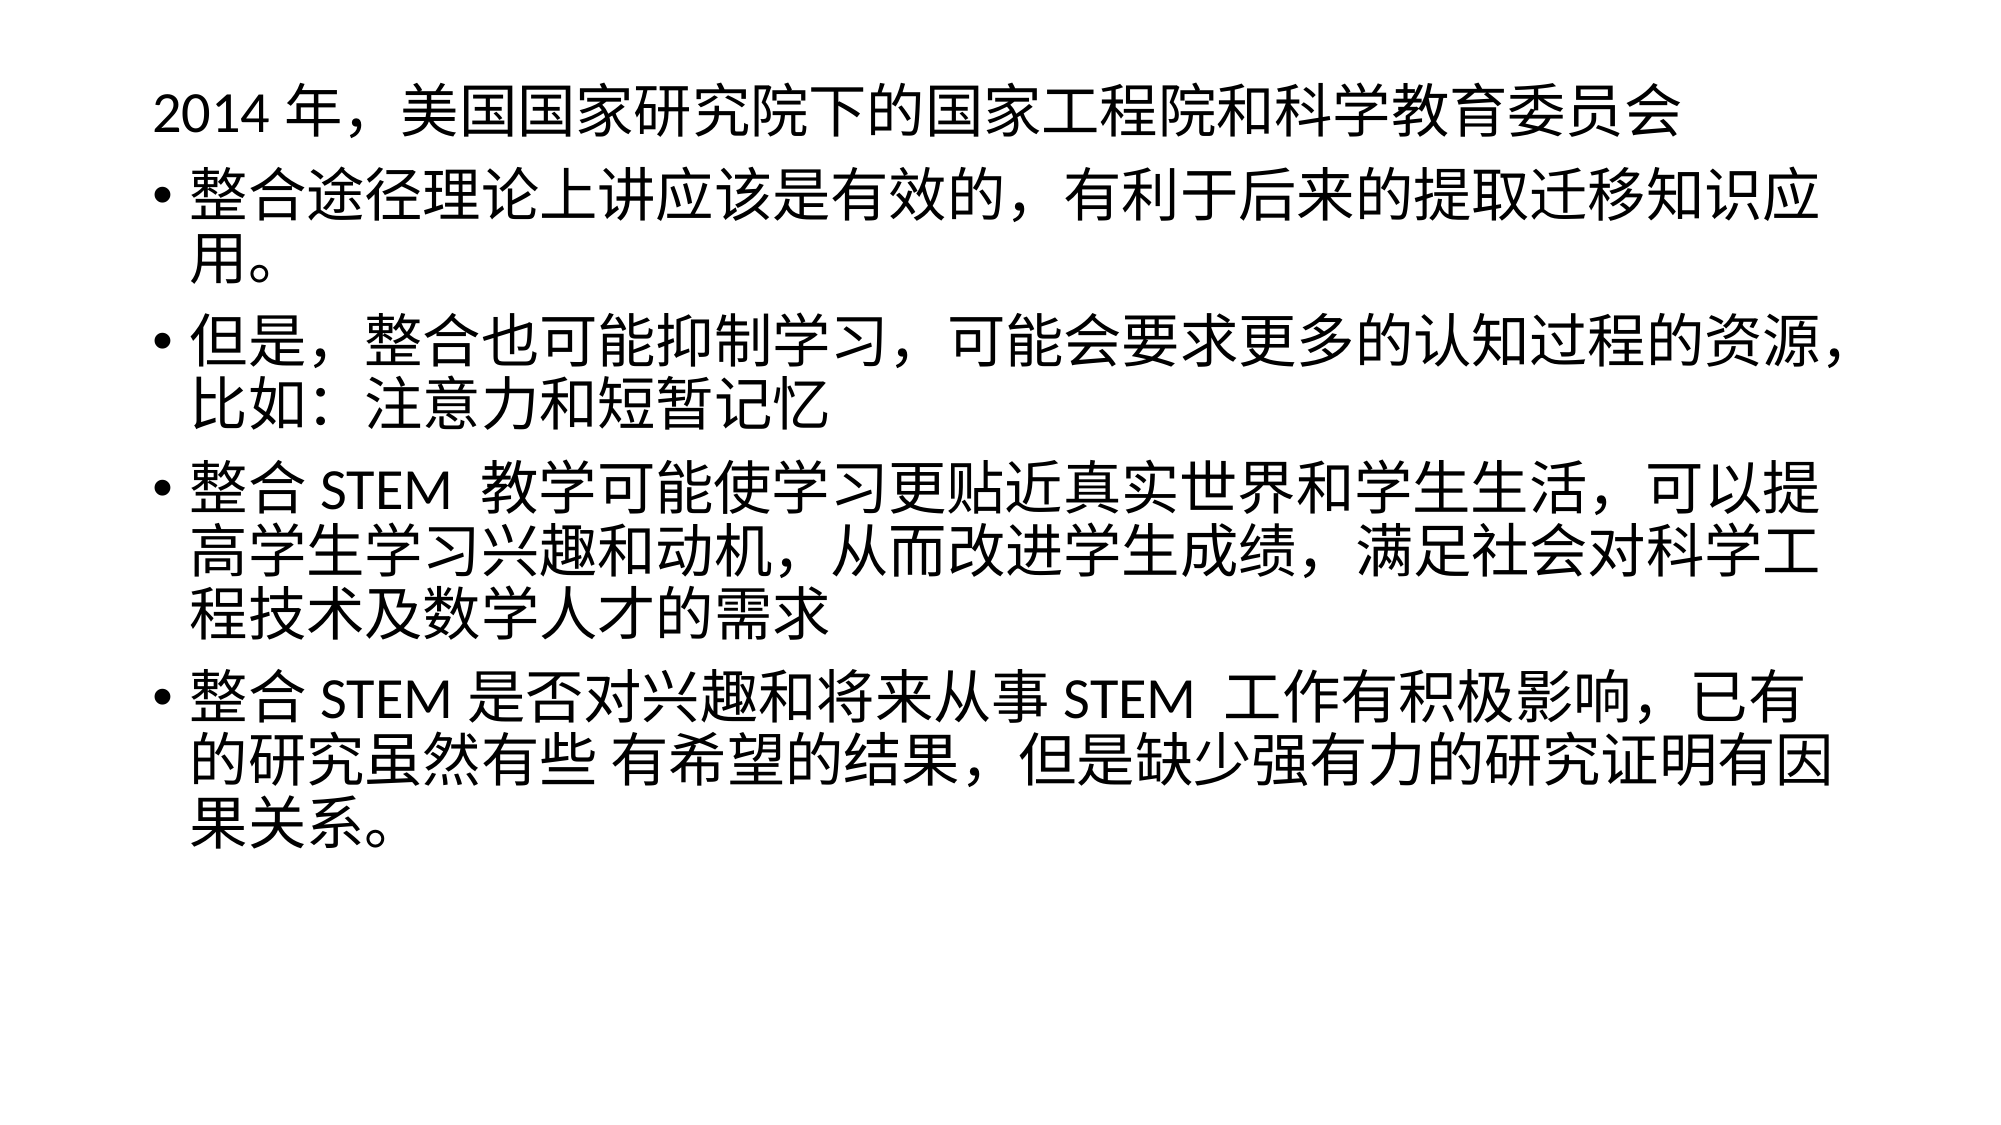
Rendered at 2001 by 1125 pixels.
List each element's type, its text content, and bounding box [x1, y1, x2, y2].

list 2014年，美国国家研究院下的国家工程院和科学教育委员会 整合途径理论上讲应该是有效的，有利于后来的提取迁移知识应用。 但是，整合也可能抑制学习，可能会要求更多的认知过程的资源，比如：注意力和短暂记忆 整合STEM 教学可能使学习更贴近真实世界和学生生活，可以提高学生学习兴趣和动机，从而改进学生成绩，满足社会对科学工程技术及数学人才的需求 整合STEM是否对兴趣和将来从事STEM 工作有积极影响，已有的研究虽然有些 有希望的结果，但是缺少强有力的研究证明有因果关系。 [137, 75, 1863, 1014]
